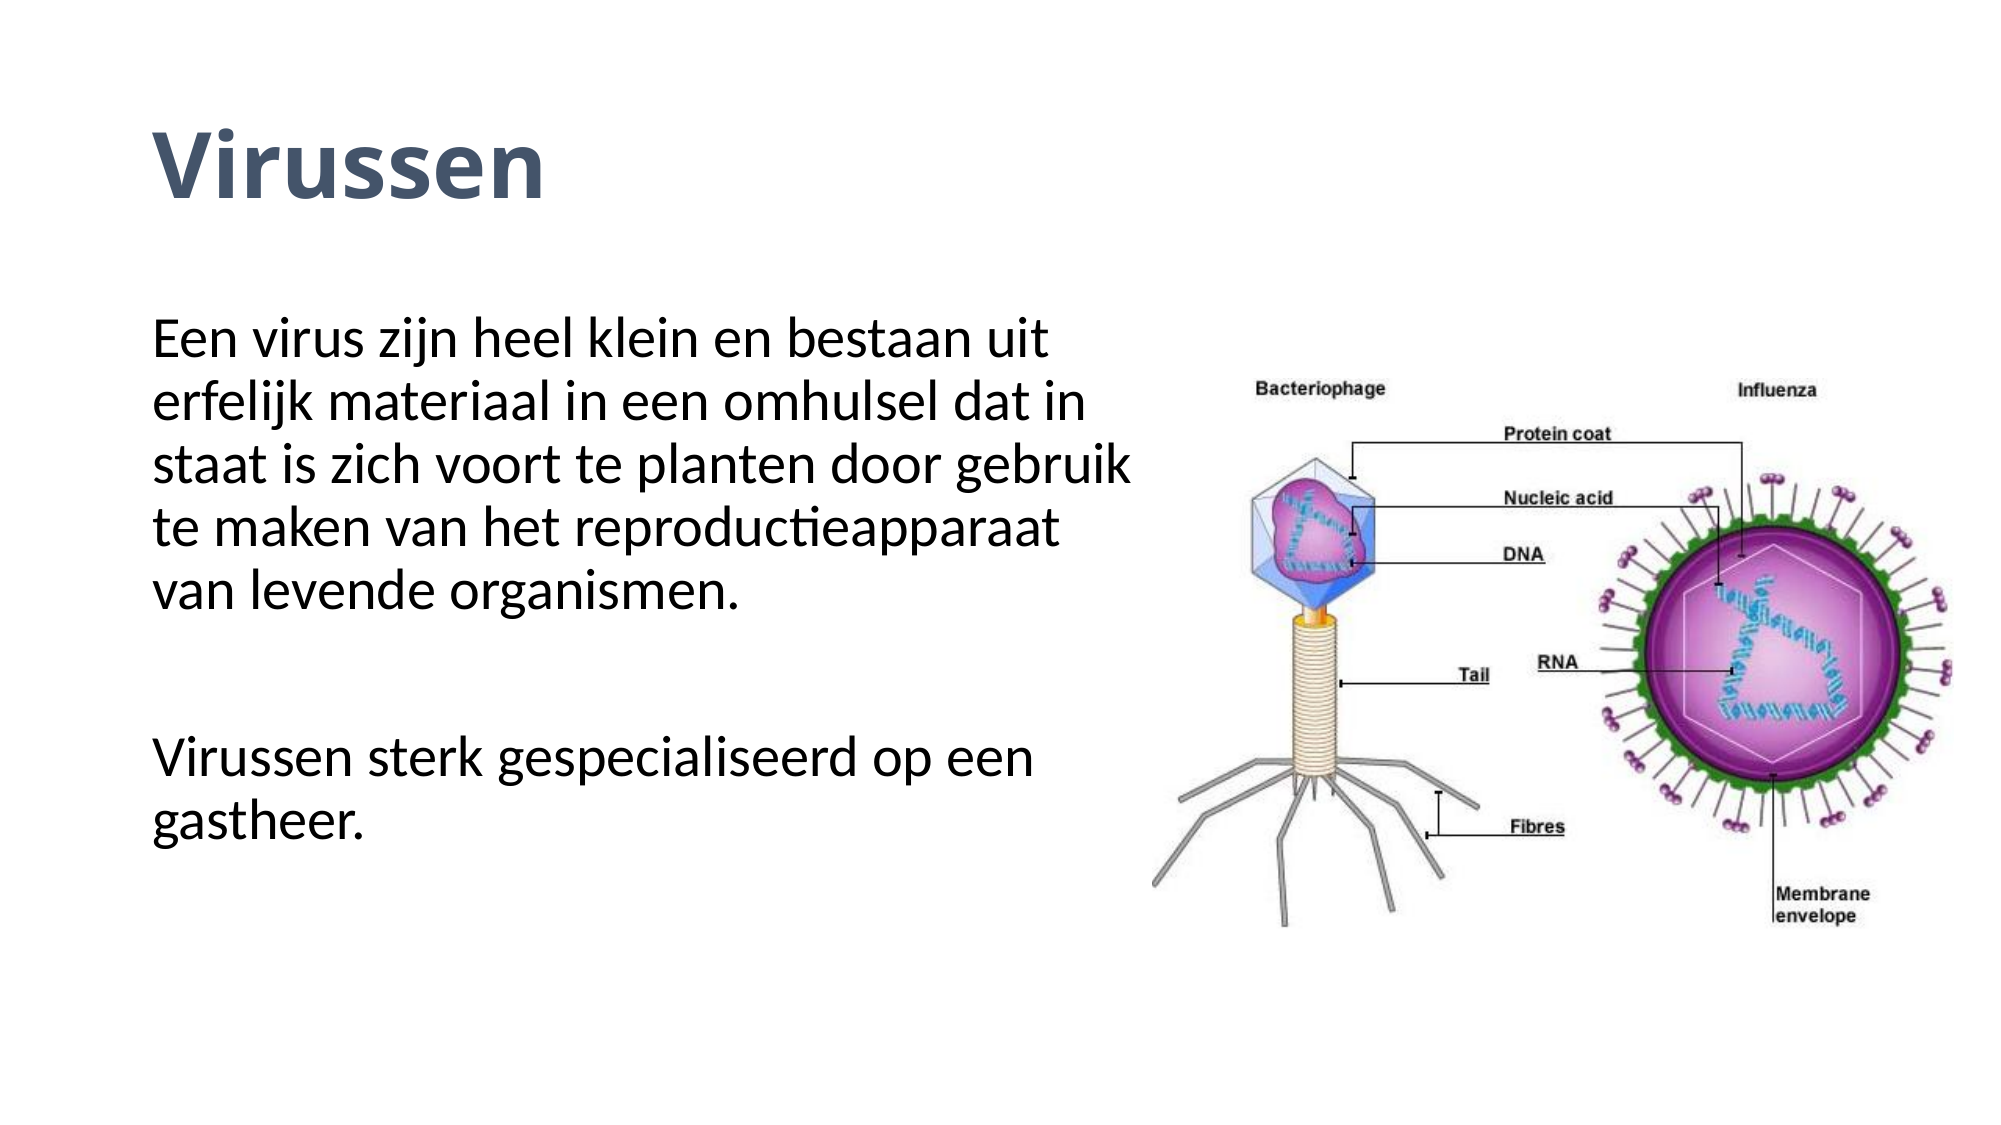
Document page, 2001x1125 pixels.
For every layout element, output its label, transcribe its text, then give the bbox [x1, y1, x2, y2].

list Een virus zijn heel klein en bestaan uit erfelijk materiaal in een omhulsel dat in staat is zich voort te planten door gebruik te maken van het reproductieapparaat van levende organismen. Virussen sterk gespecialiseerd op een gastheer. [137, 299, 1153, 1014]
title Virussen [137, 59, 1863, 278]
picture [1152, 378, 1954, 935]
